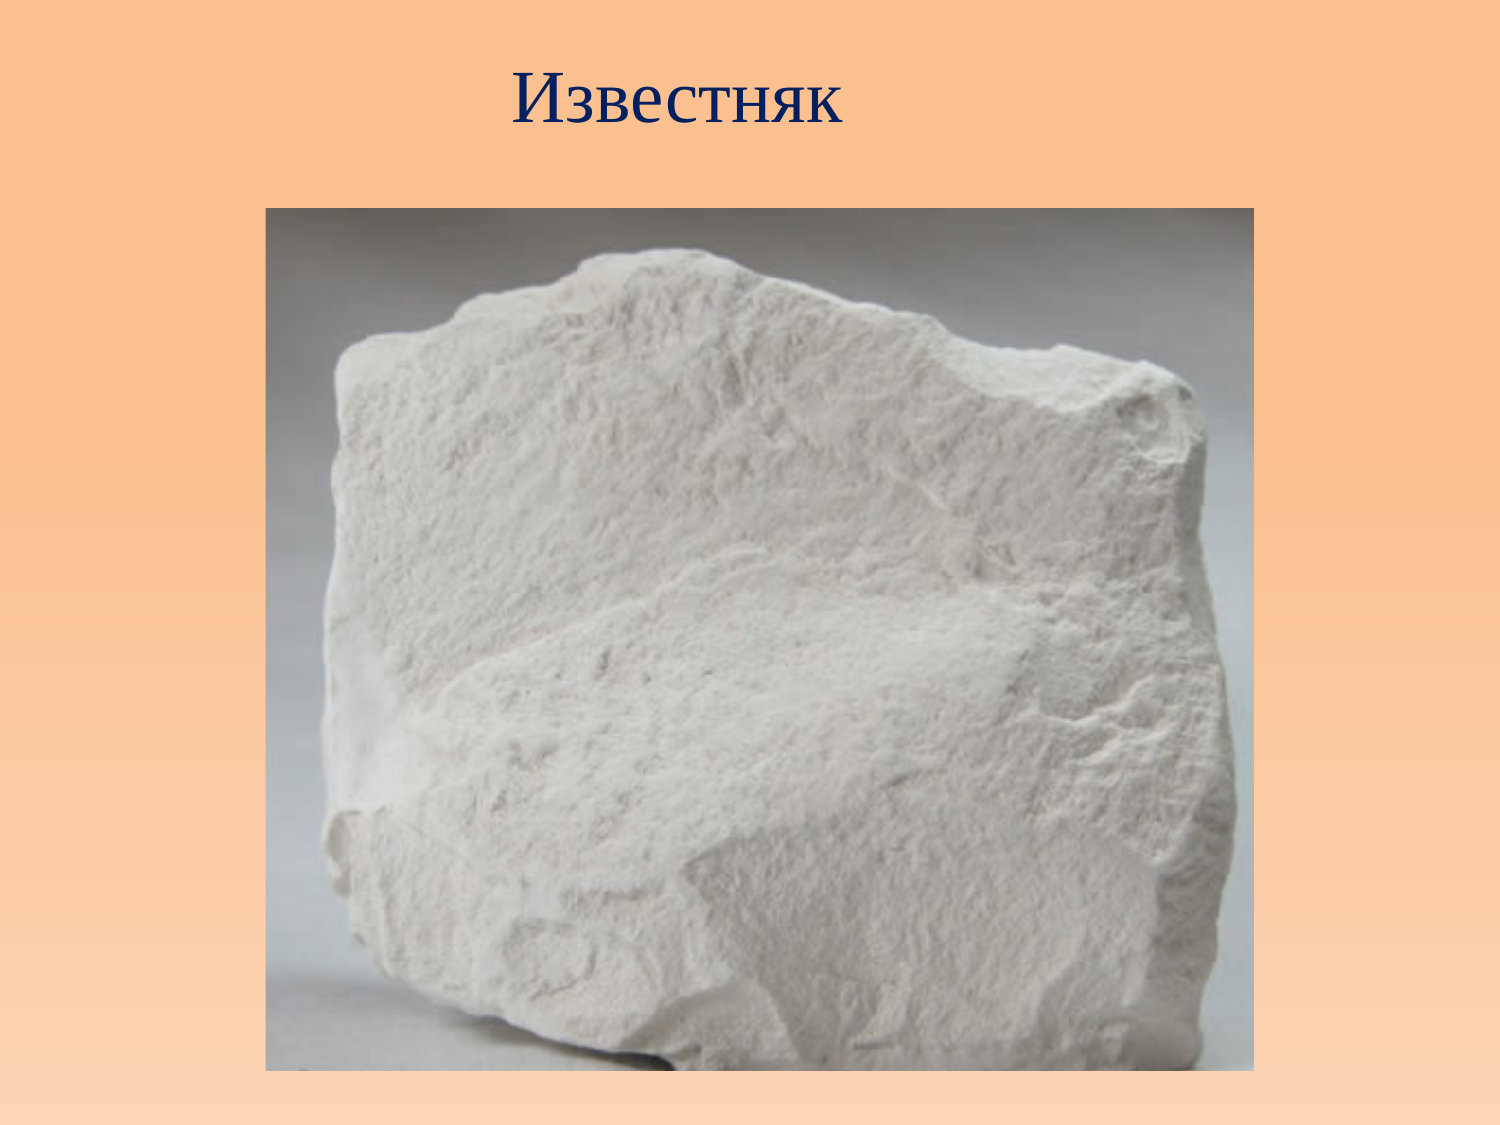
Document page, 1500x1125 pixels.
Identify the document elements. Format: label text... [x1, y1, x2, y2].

picture [265, 207, 1255, 1071]
text_box Известняк [496, 40, 867, 146]
